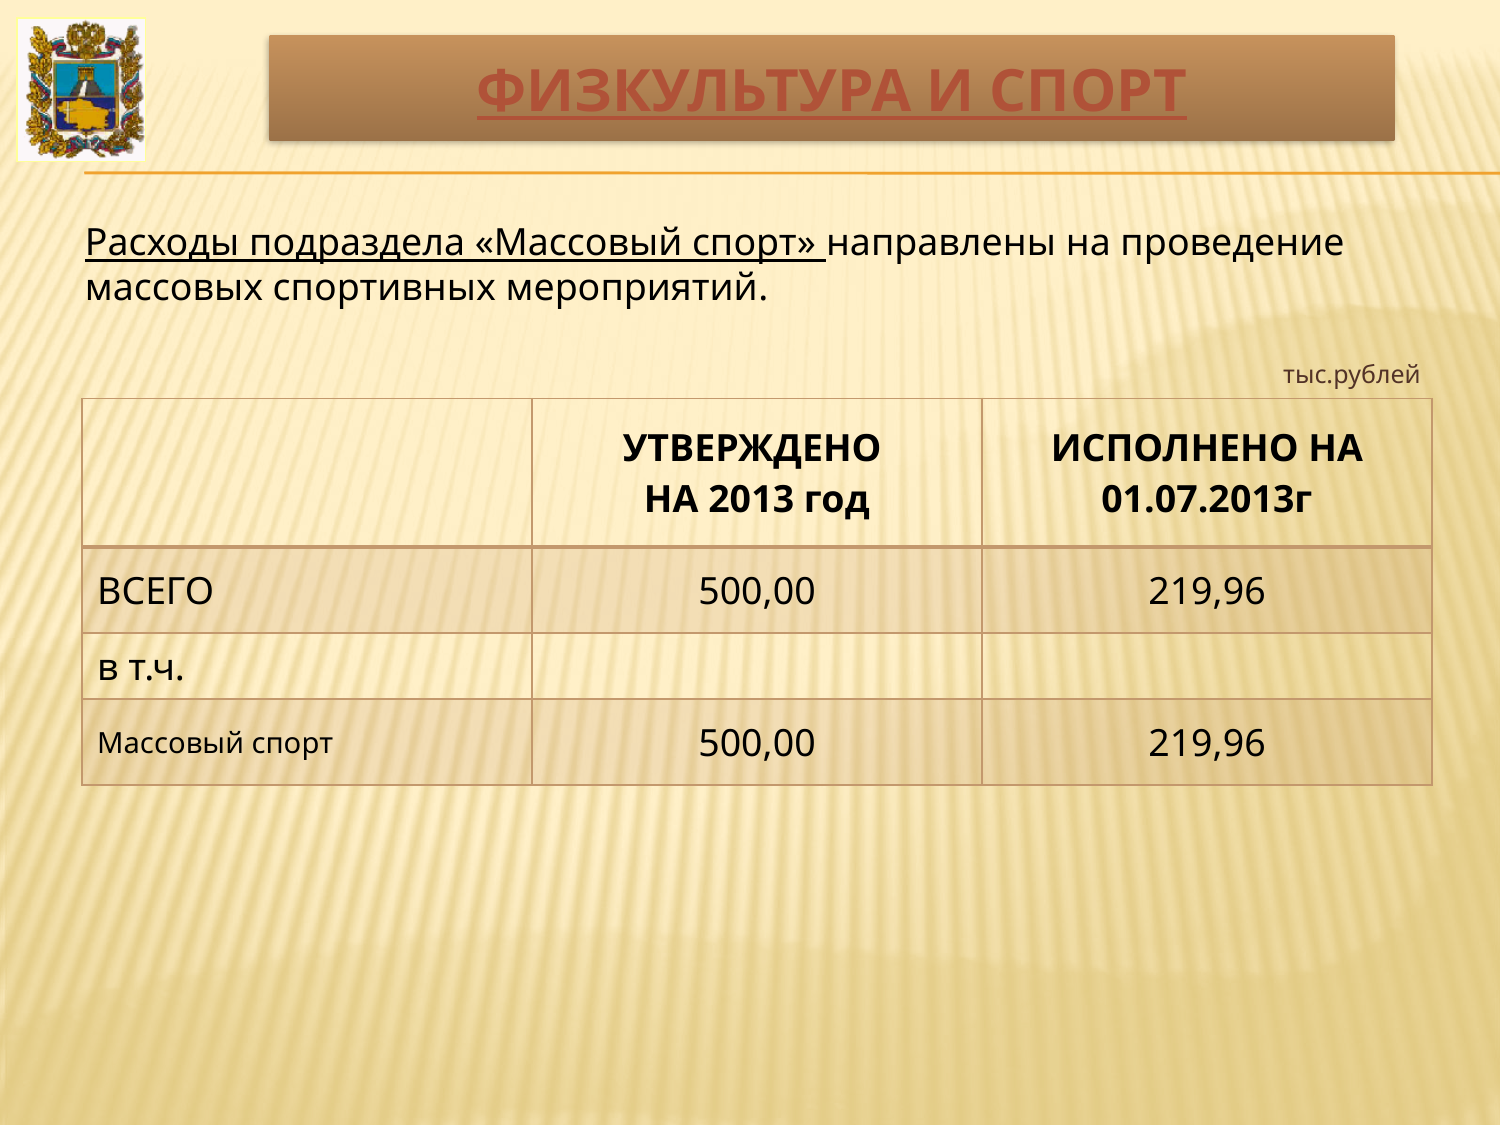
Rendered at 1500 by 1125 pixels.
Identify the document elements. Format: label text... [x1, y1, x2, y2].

picture [17, 18, 145, 162]
table_cell [533, 634, 981, 698]
text_box тыс.рублей [1268, 351, 1436, 397]
table_cell 500,00 [533, 700, 981, 784]
table_cell 219,96 [983, 700, 1431, 784]
table_header УТВЕРЖДЕНО НА 2013 год [533, 399, 981, 545]
table_cell ВСЕГО [83, 549, 531, 632]
table_header ИСПОЛНЕНО НА 01.07.2013г [983, 399, 1431, 545]
table_cell Массовый спорт [83, 700, 531, 784]
table_cell [983, 634, 1431, 698]
table_cell 219,96 [983, 549, 1431, 632]
table_header [83, 399, 531, 545]
table_cell 500,00 [533, 549, 981, 632]
text_box Расходы подраздела «Массовый спорт» направлены на проведение массовых спортивных мероприятий. [70, 210, 1442, 316]
table_cell в т.ч. [83, 634, 531, 698]
title ФИЗКУЛЬТУРА И СПОРТ [269, 35, 1395, 141]
